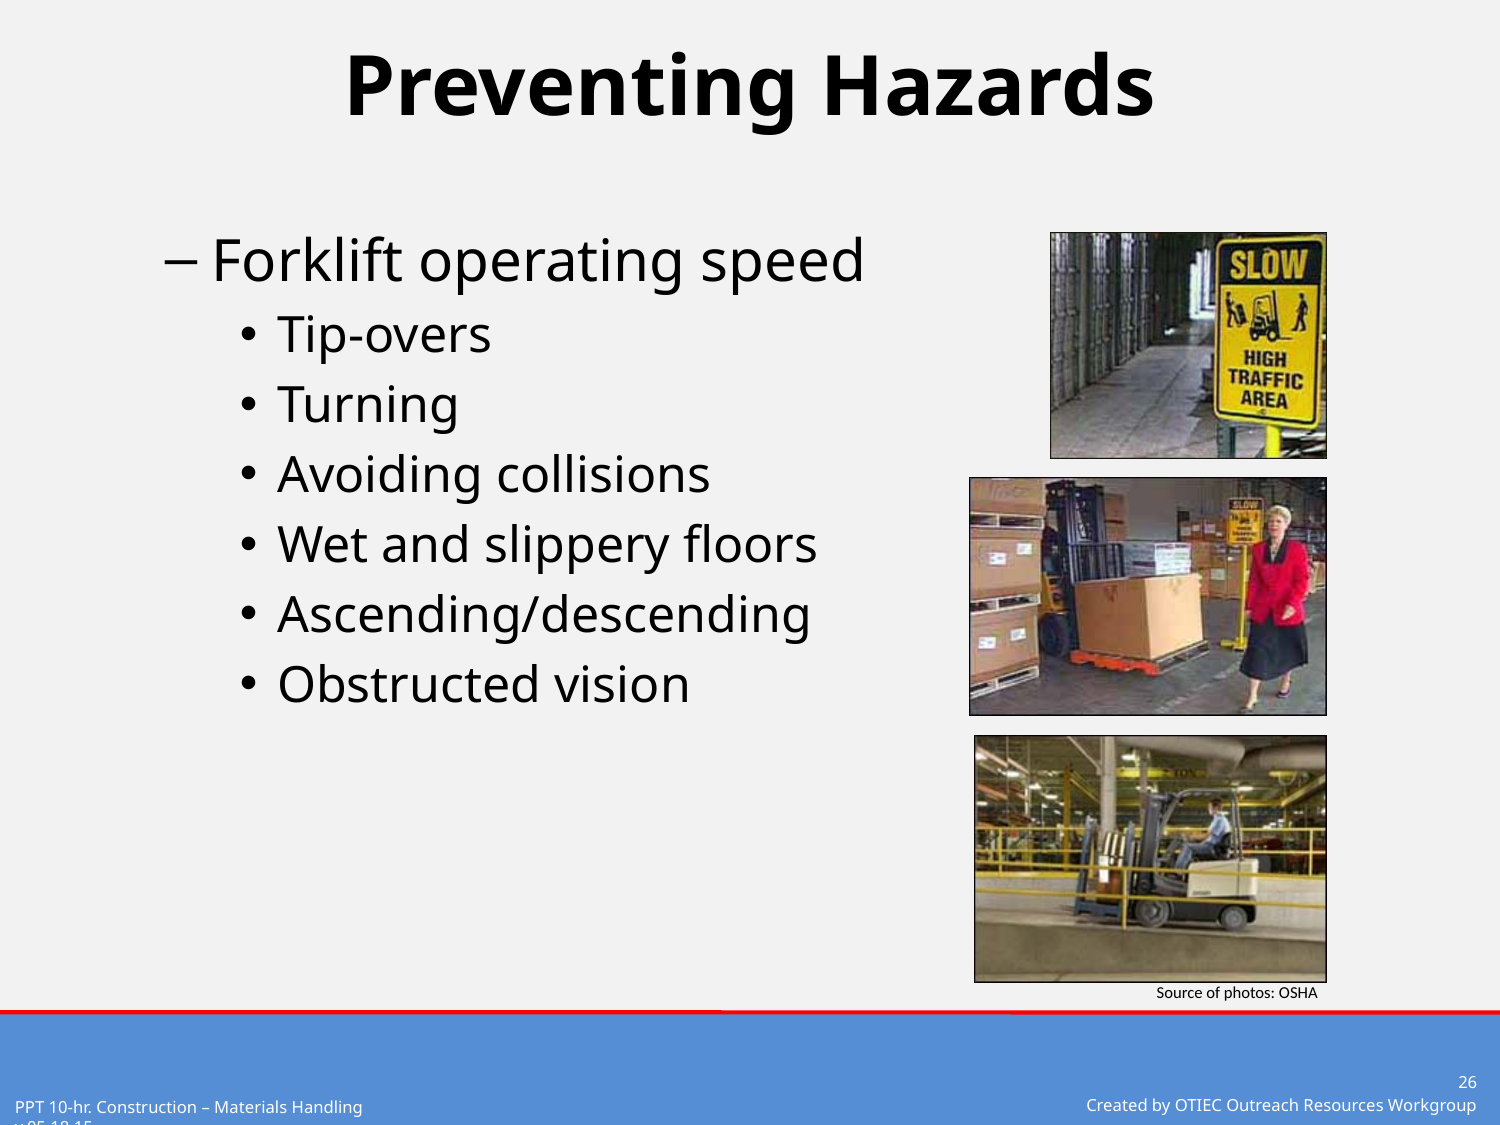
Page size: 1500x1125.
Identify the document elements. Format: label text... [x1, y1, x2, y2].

picture [969, 477, 1327, 716]
title Preventing Hazards [75, 24, 1425, 213]
picture [1049, 232, 1327, 459]
list Forklift operating speed Tip-overs Turning Avoiding collisions Wet and slippery floors Ascending/descending Obstructed vision [75, 215, 950, 859]
text_box Source of photos: OSHA [1100, 974, 1375, 1010]
picture [974, 734, 1327, 984]
